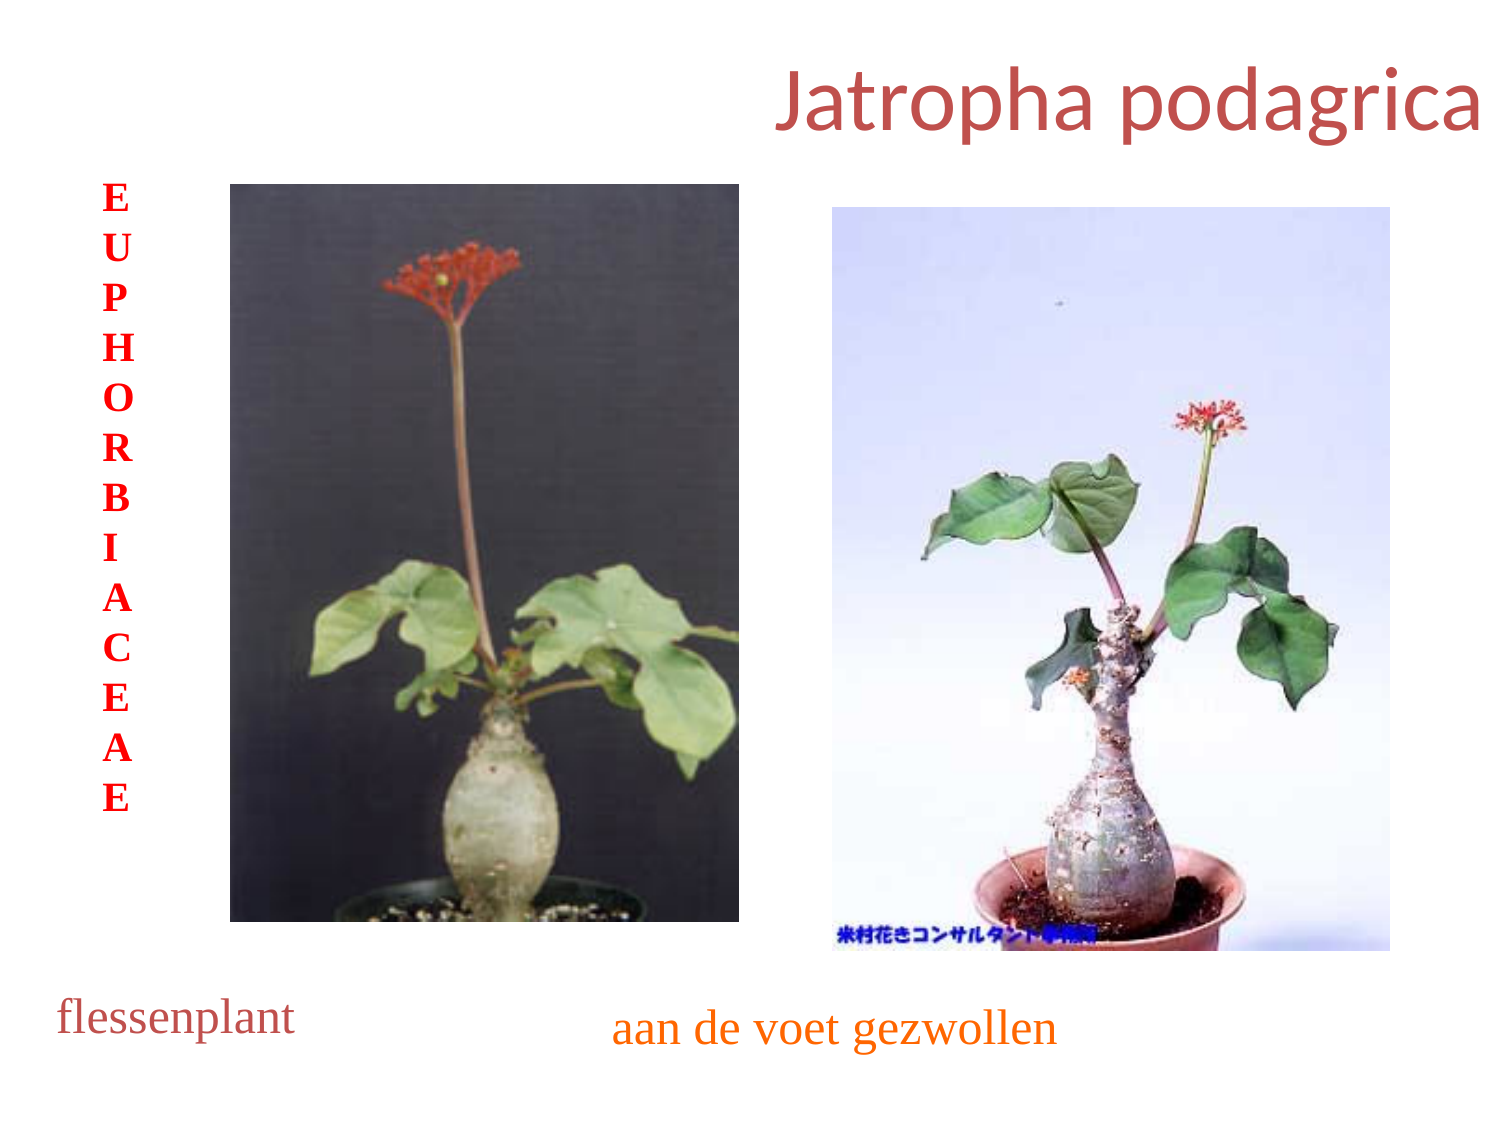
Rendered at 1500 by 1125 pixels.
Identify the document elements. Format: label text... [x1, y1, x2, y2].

title Jatropha podagrica [150, 0, 1500, 188]
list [832, 207, 1390, 951]
text_box flessenplant [41, 976, 1104, 1051]
text_box aan de voet gezwollen [360, 1051, 1073, 1063]
picture [229, 184, 739, 923]
text_box EUPHORBIACEAE [87, 162, 150, 828]
